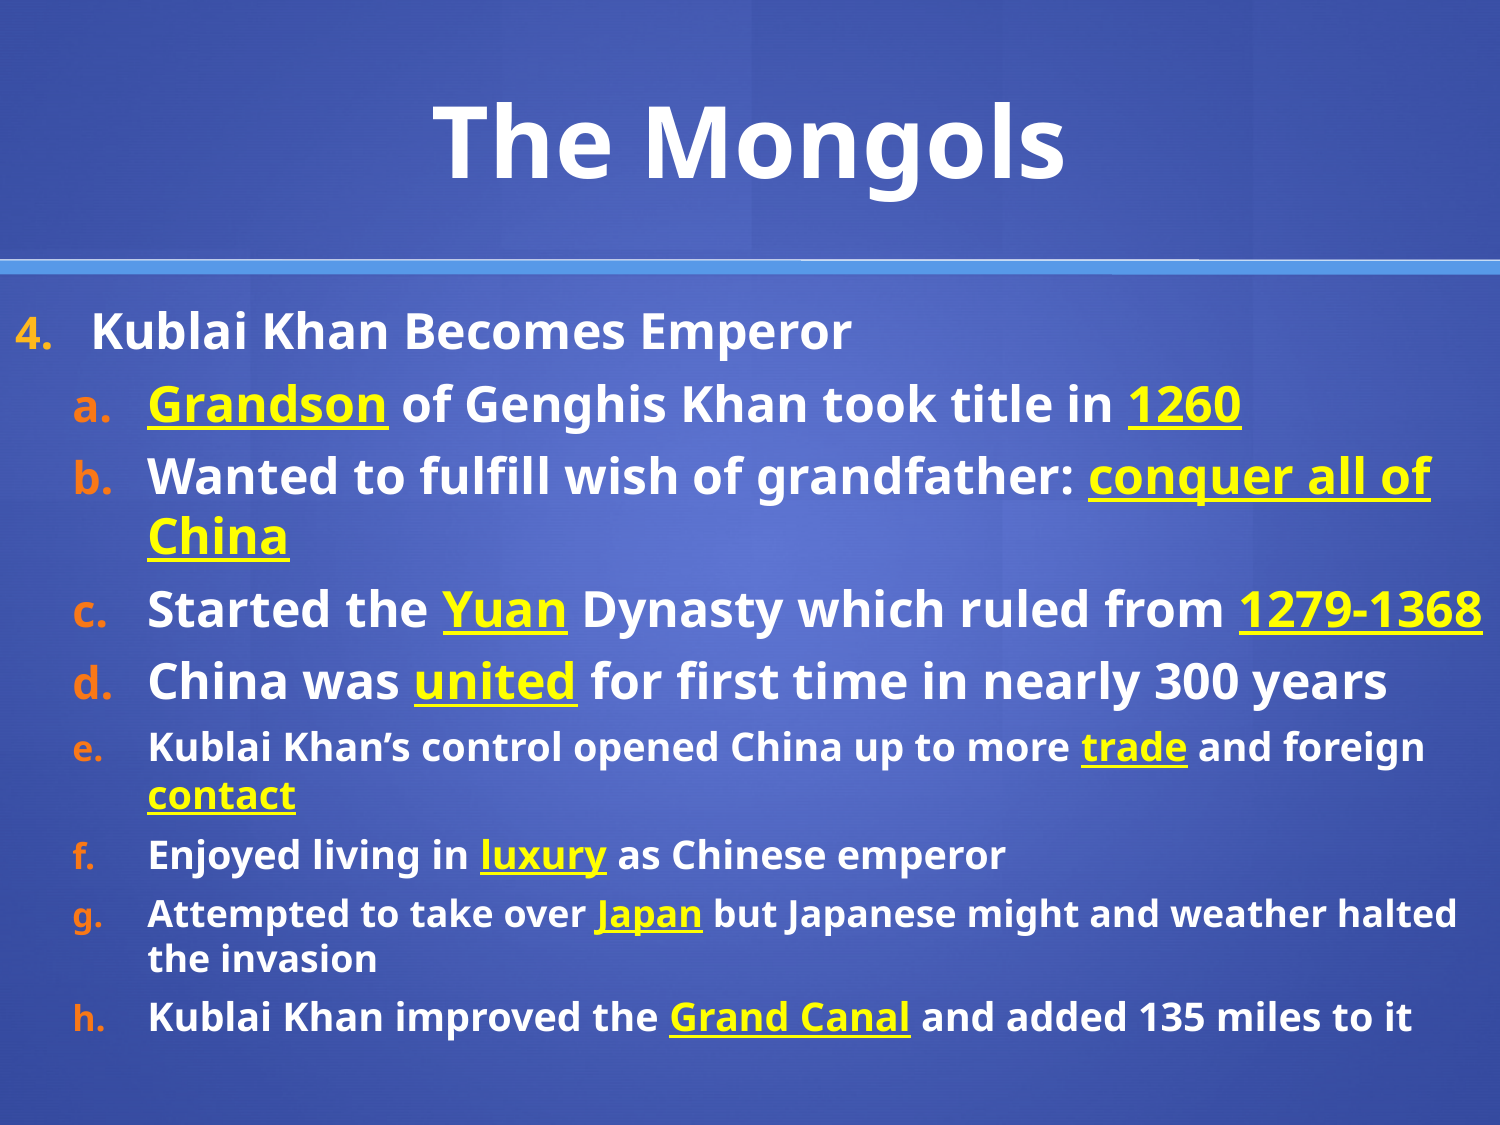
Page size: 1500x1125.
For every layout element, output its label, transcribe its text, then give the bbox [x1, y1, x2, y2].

title The Mongols [75, 45, 1425, 233]
list Kublai Khan Becomes Emperor Grandson of Genghis Khan took title in 1260 Wanted to fulfill wish of grandfather: conquer all of China Started the Yuan Dynasty which ruled from 1279-1368 China was united for first time in nearly 300 years Kublai Khan’s control opened China up to more trade and foreign contact Enjoyed living in luxury as Chinese emperor Attempted to take over Japan but Japanese might and weather halted the invasion Kublai Khan improved the Grand Canal and added 135 miles to it [0, 292, 1500, 1086]
